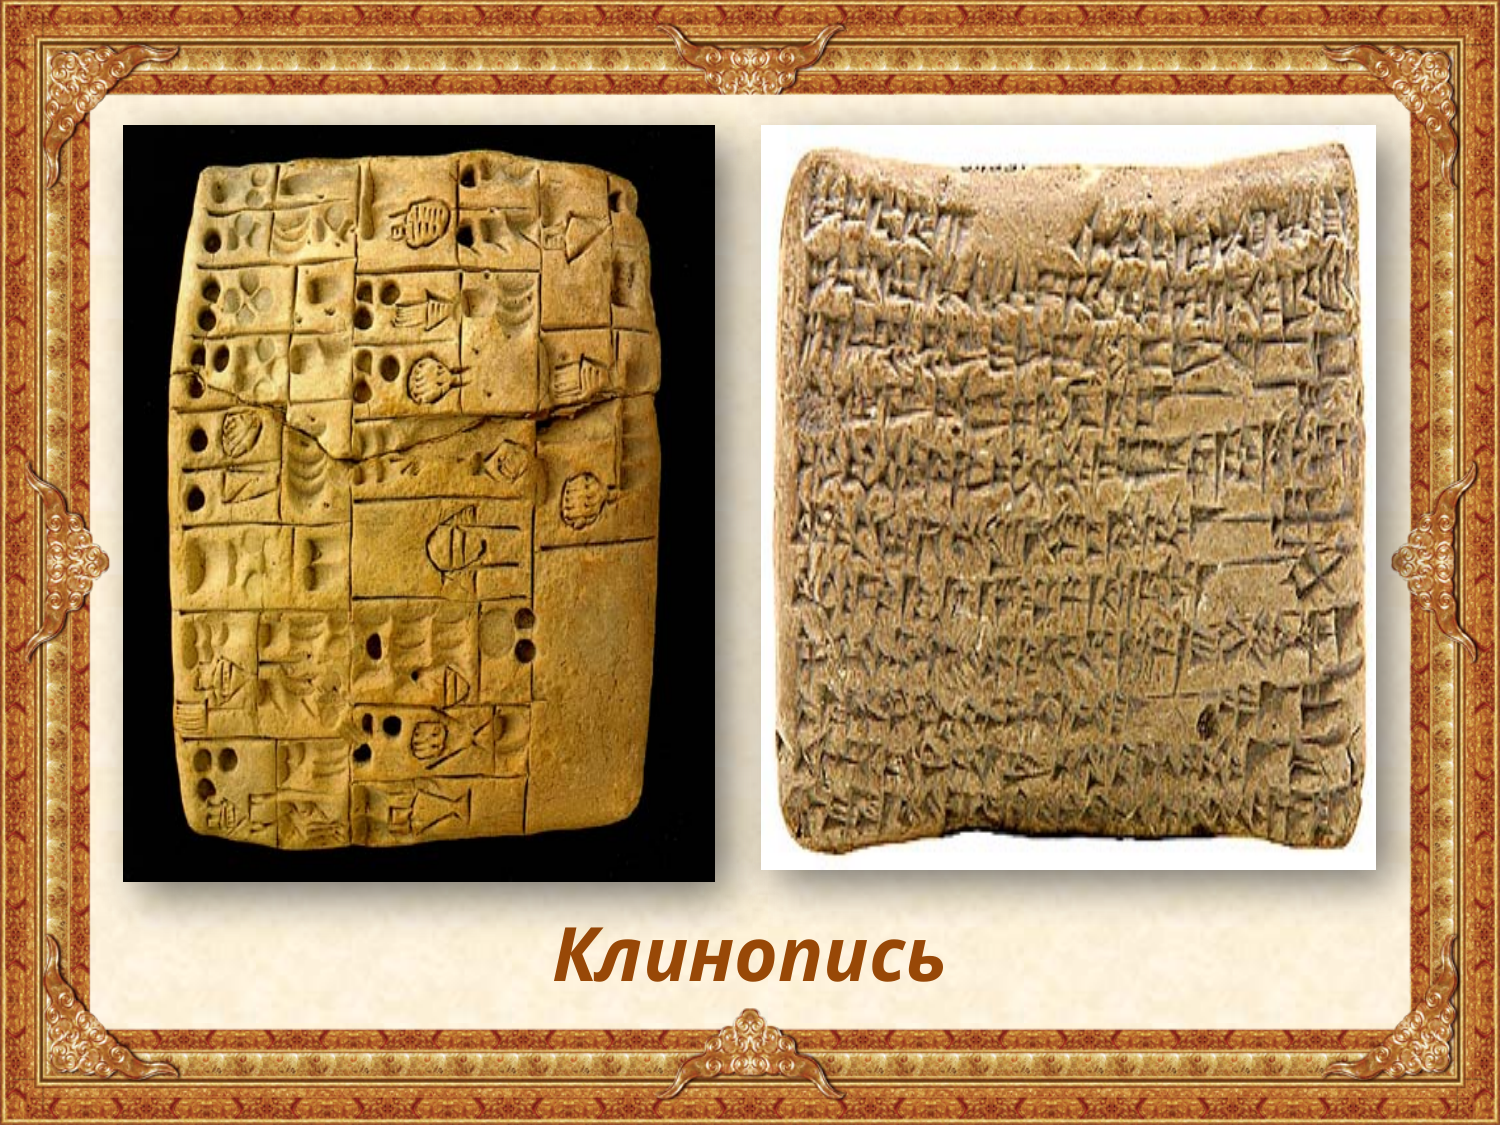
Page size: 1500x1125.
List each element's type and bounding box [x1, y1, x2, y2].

list [123, 125, 715, 882]
picture [0, 0, 1500, 1125]
list [761, 125, 1377, 870]
